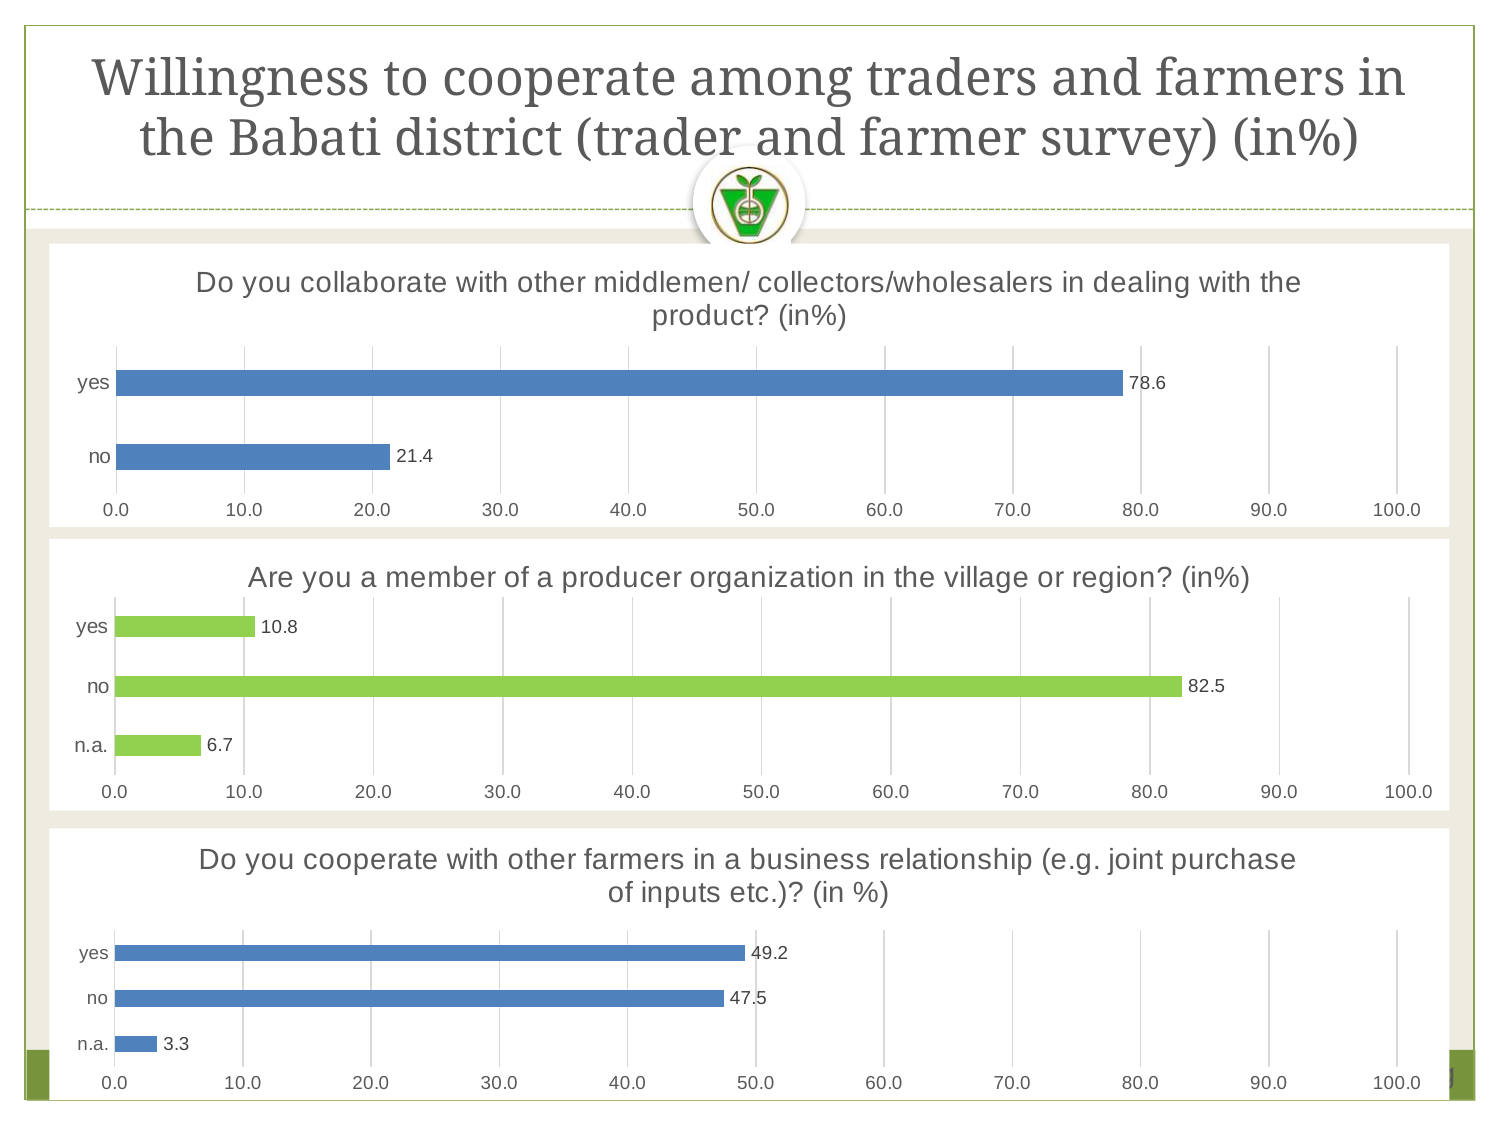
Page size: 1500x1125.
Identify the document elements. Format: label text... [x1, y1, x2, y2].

picture [711, 173, 791, 243]
chart [49, 243, 1450, 528]
chart [49, 828, 1450, 1101]
title Willingness to cooperate among traders and farmers in the Babati district (trader and farmer survey) (in%) [49, 48, 1450, 173]
chart [49, 538, 1450, 811]
